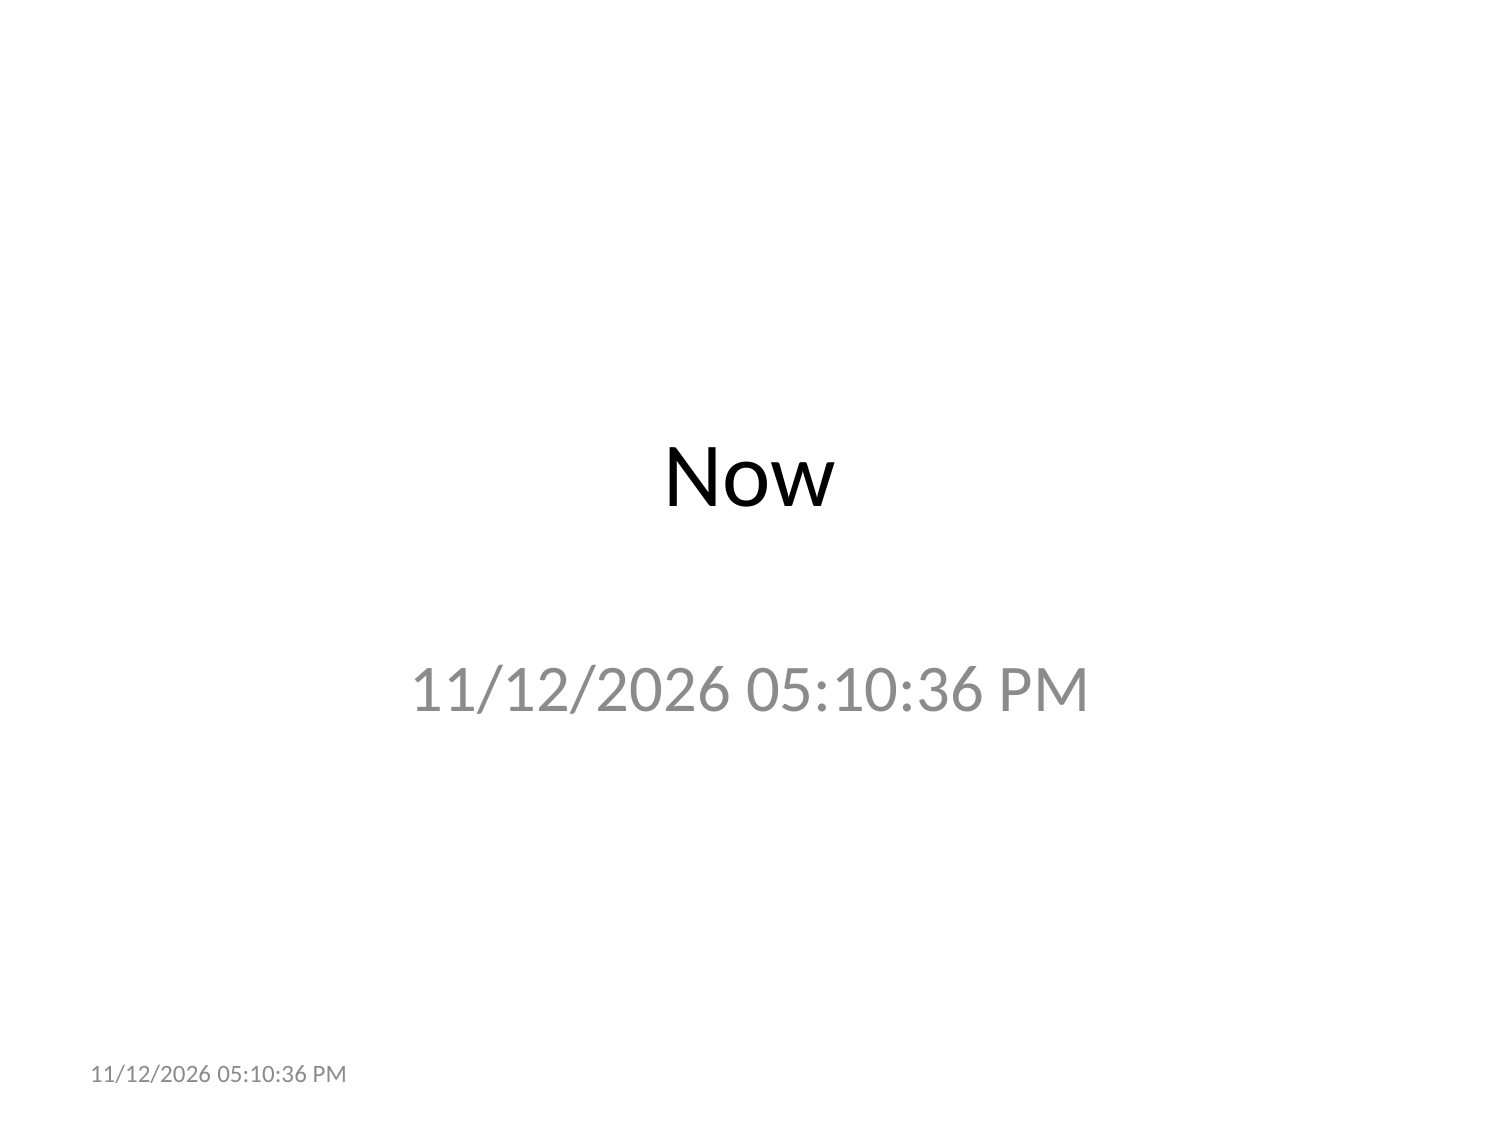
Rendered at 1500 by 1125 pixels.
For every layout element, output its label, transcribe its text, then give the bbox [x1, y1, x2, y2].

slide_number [75, 1042, 425, 1103]
subtitle 2011-12-19 10:20:04 AM [225, 637, 1275, 925]
title Now [112, 349, 1388, 591]
